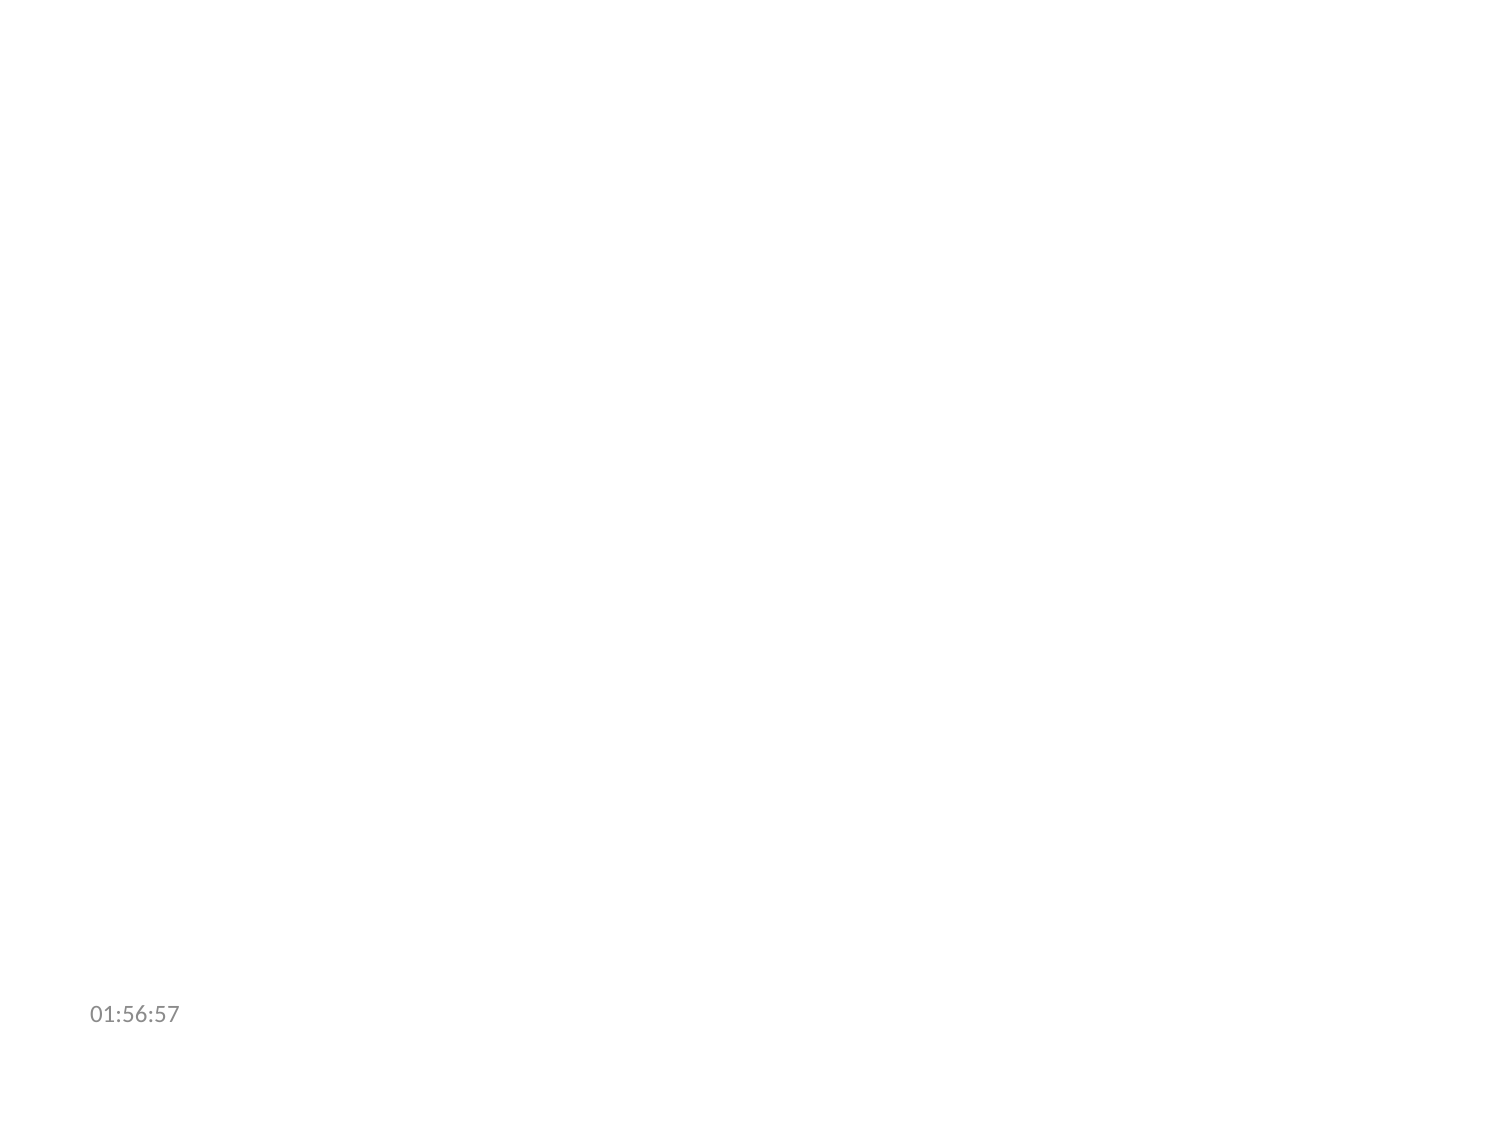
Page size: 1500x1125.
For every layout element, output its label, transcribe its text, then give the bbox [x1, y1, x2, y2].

text_box 15:35:09 [75, 982, 425, 1043]
